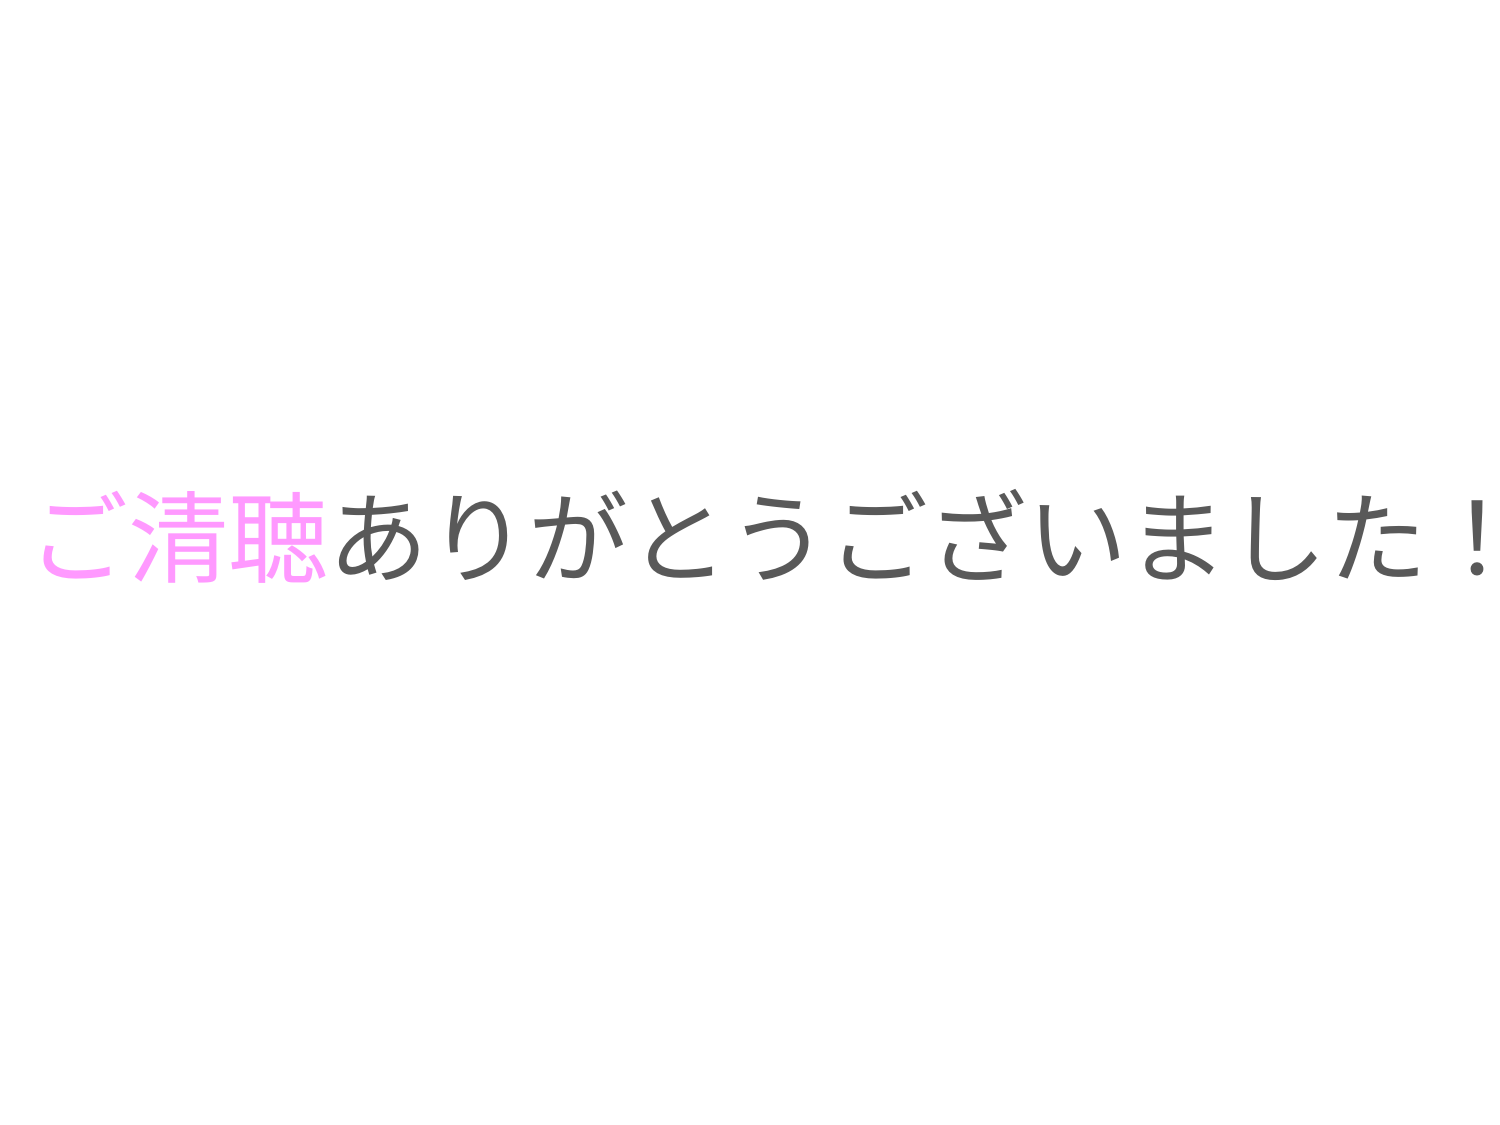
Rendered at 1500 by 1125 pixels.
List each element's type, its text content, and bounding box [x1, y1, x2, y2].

text_box ご清聴ありがとうございました！ [13, 468, 1500, 603]
